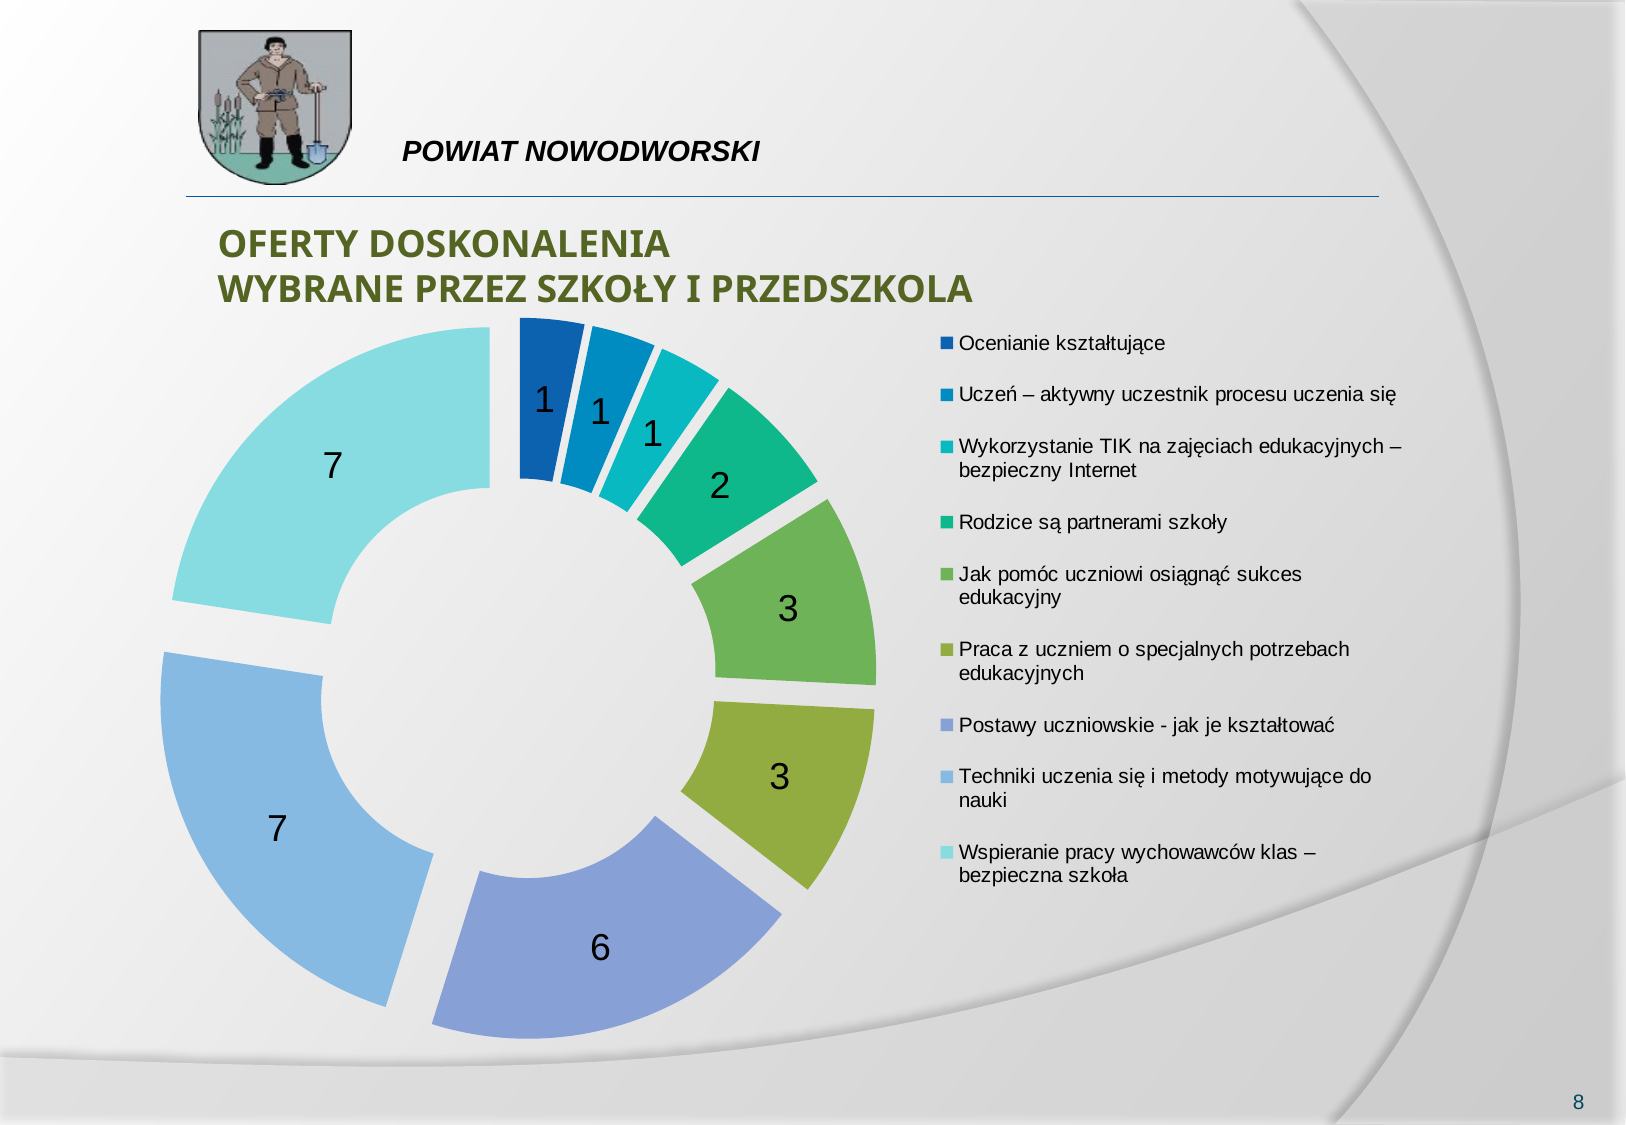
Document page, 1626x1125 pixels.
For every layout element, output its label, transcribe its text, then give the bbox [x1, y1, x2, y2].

slide_number 8 [1448, 1053, 1585, 1114]
title Oferty doskonalenia wybrane przez szkoły i przedszkola [210, 208, 1480, 322]
text_box POWIAT NOWODWORSKI [387, 125, 1203, 176]
chart [103, 302, 1416, 1056]
picture [197, 30, 352, 185]
